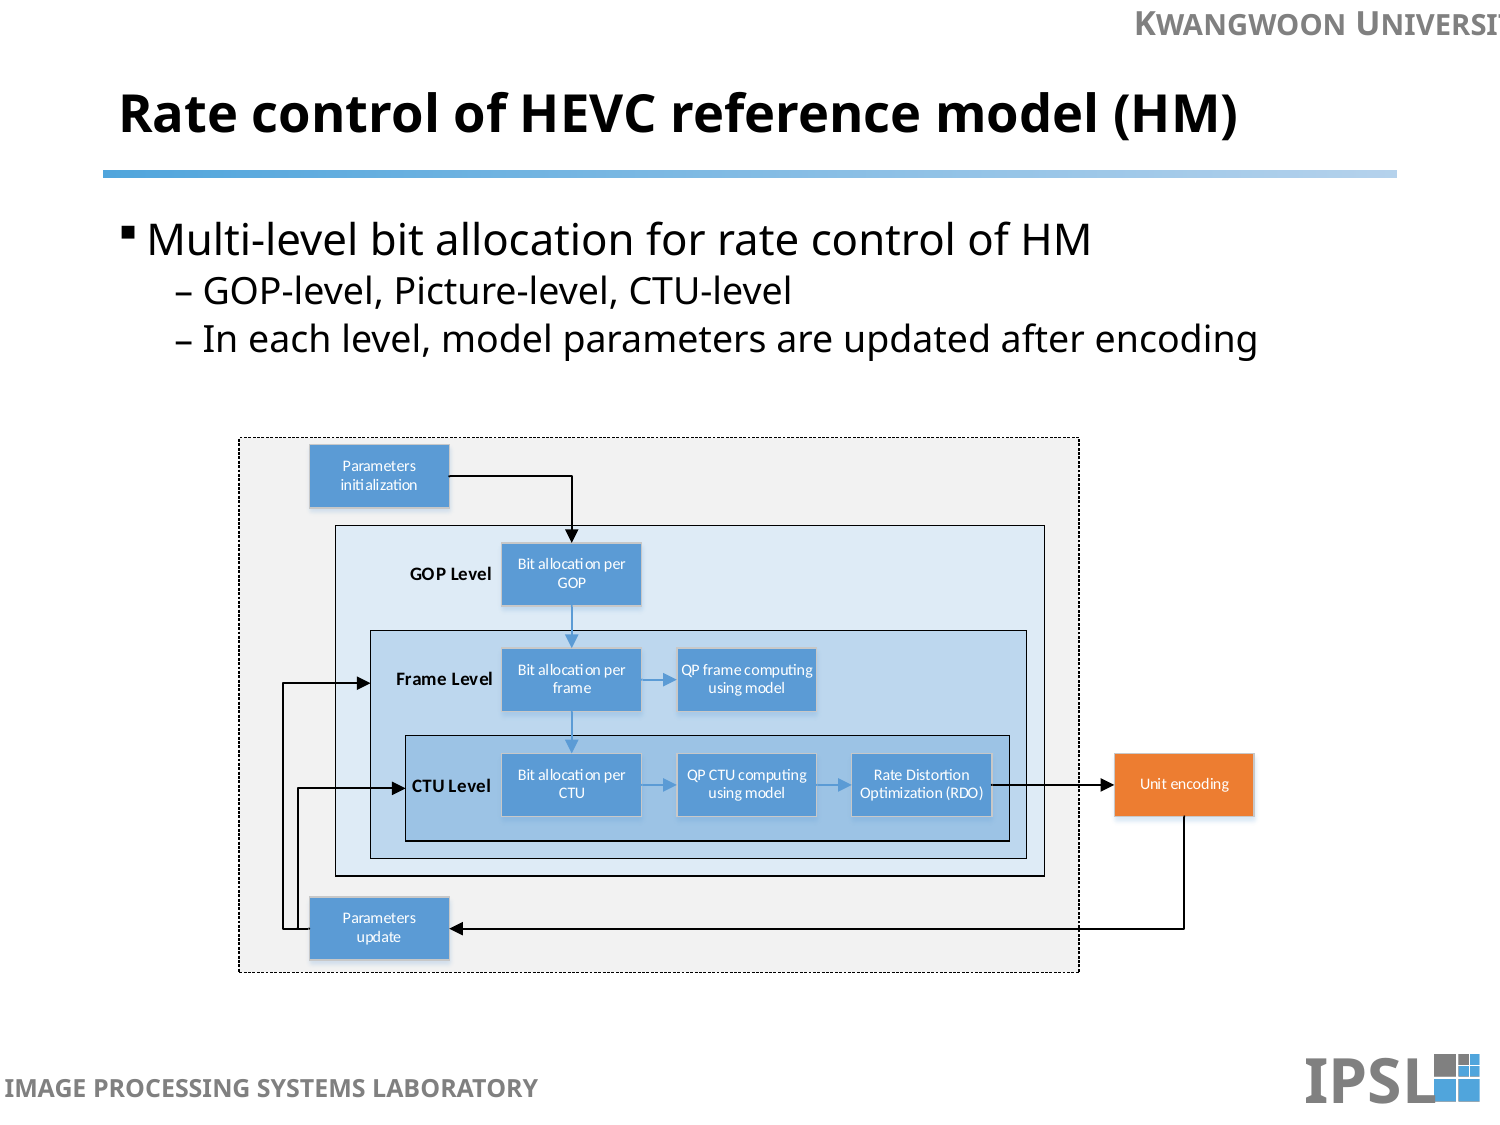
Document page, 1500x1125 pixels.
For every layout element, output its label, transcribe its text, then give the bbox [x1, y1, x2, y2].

picture [236, 434, 1262, 974]
picture [1430, 1050, 1480, 1108]
title Rate control of HEVC reference model (HM) [103, 59, 1397, 171]
list Multi-level bit allocation for rate control of HM GOP-level, Picture-level, CTU-level In each level, model parameters are updated after encoding [103, 209, 1397, 1014]
